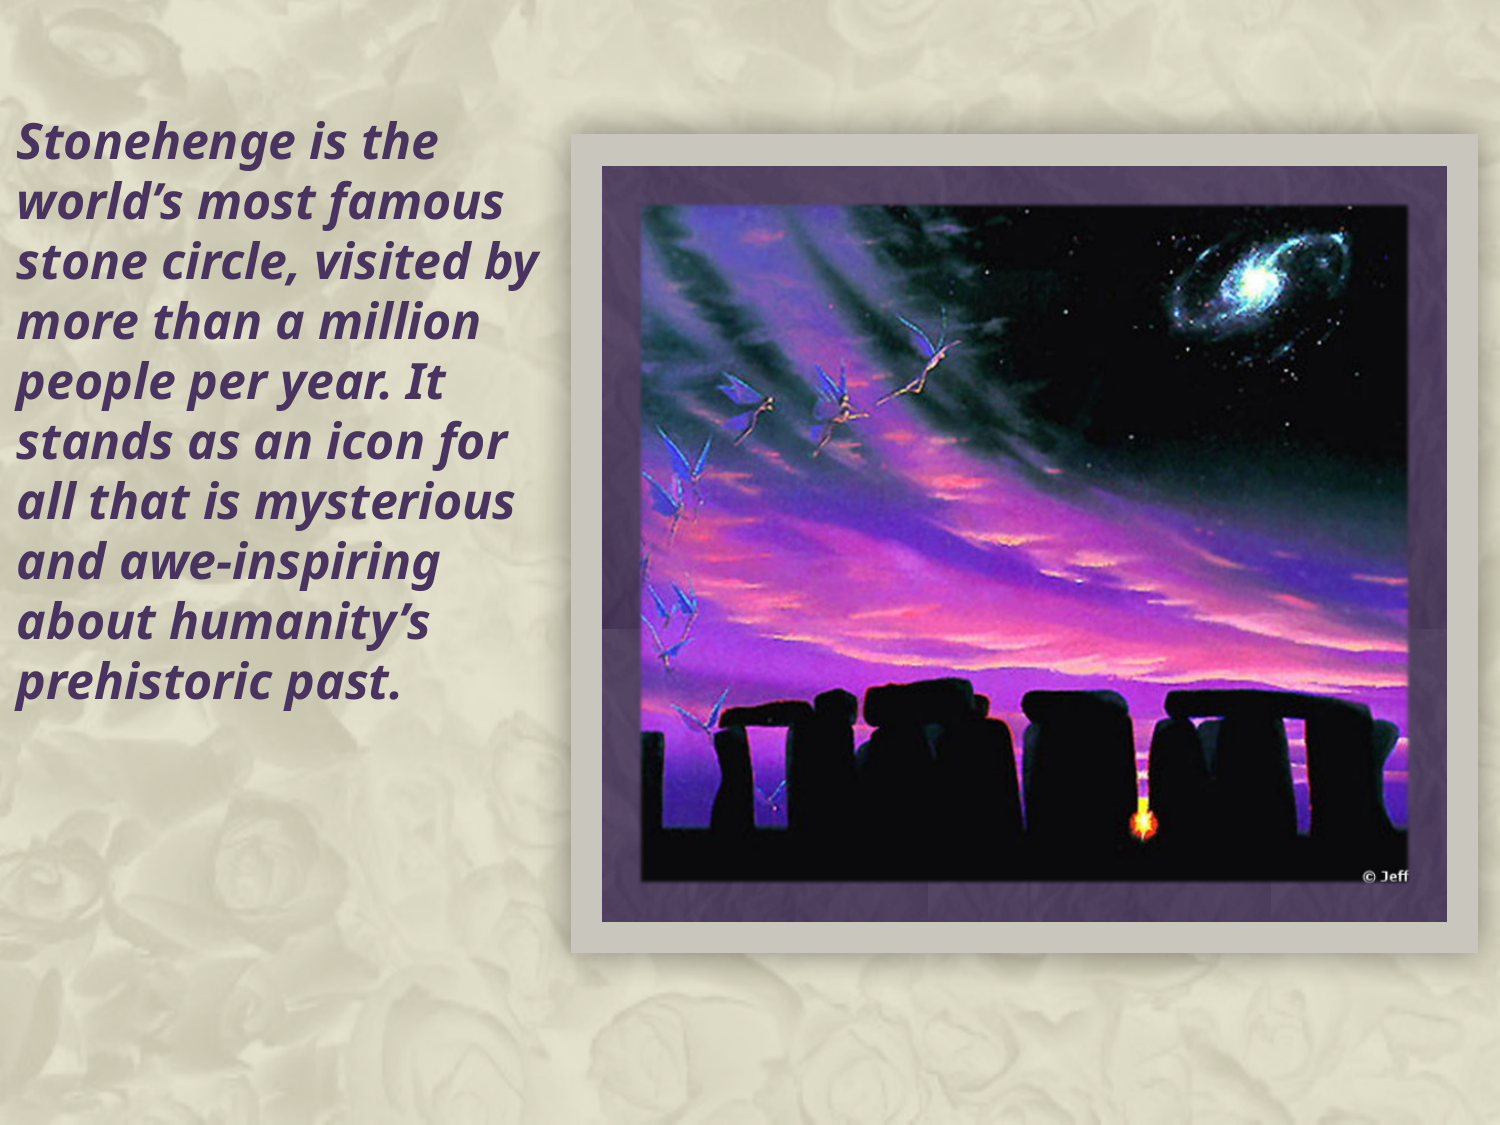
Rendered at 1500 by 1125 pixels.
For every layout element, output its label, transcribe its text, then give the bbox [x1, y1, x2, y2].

list Stonehenge is the world’s most famous stone circle, visited by more than a million people per year. It stands as an icon for all that is mysterious and awe-inspiring about humanity’s prehistoric past. [1, 101, 569, 1125]
picture [638, 202, 1411, 886]
